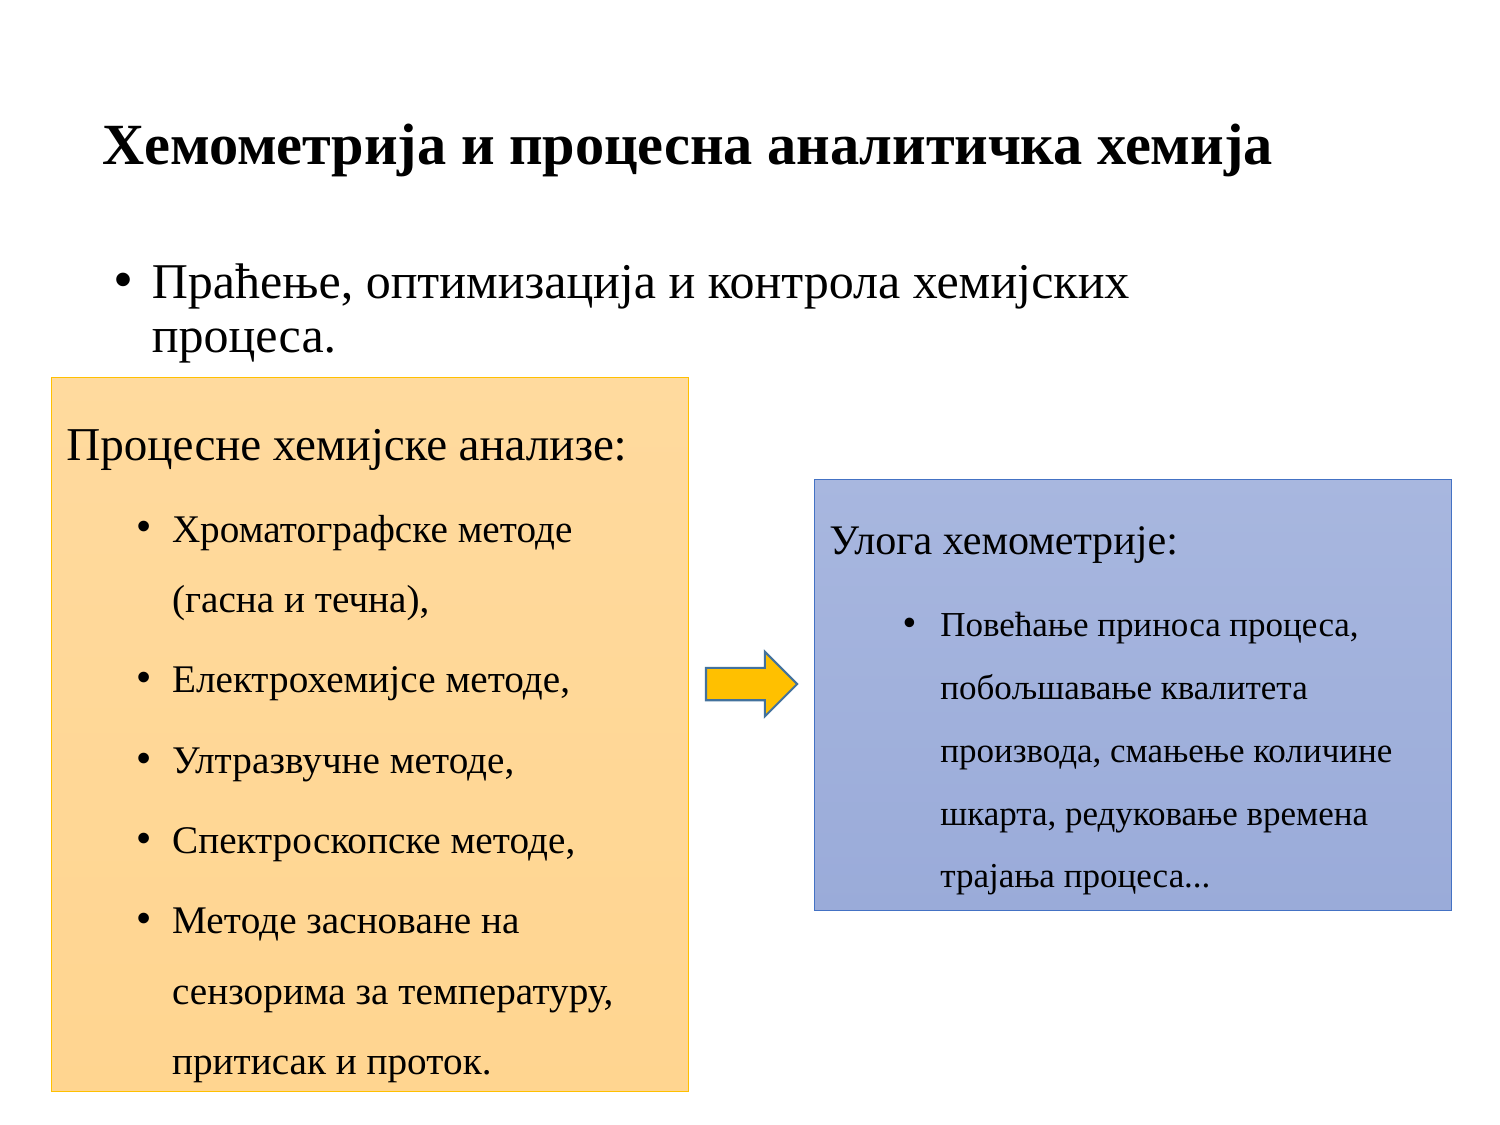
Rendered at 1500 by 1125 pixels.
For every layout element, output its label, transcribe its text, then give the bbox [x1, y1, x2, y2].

list Праћење, оптимизација и контрола хемијских процеса. [99, 247, 1224, 544]
list Процесне хемијске анализе: Хроматографске методе (гасна и течна), Електрохемијсе методе, Ултразвучне методе, Спектроскопске методе, Методе засноване на сензорима за температуру, притисак и проток. [51, 377, 689, 1092]
text_box Улога хемометрије: Повећање приноса процеса, побољшавање квалитета производа, смањење количине шкарта, редуковање времена трајања процеса... [814, 479, 1452, 911]
title Хемометрија и процесна аналитичка хемија [87, 36, 1382, 254]
text_box [704, 649, 799, 719]
